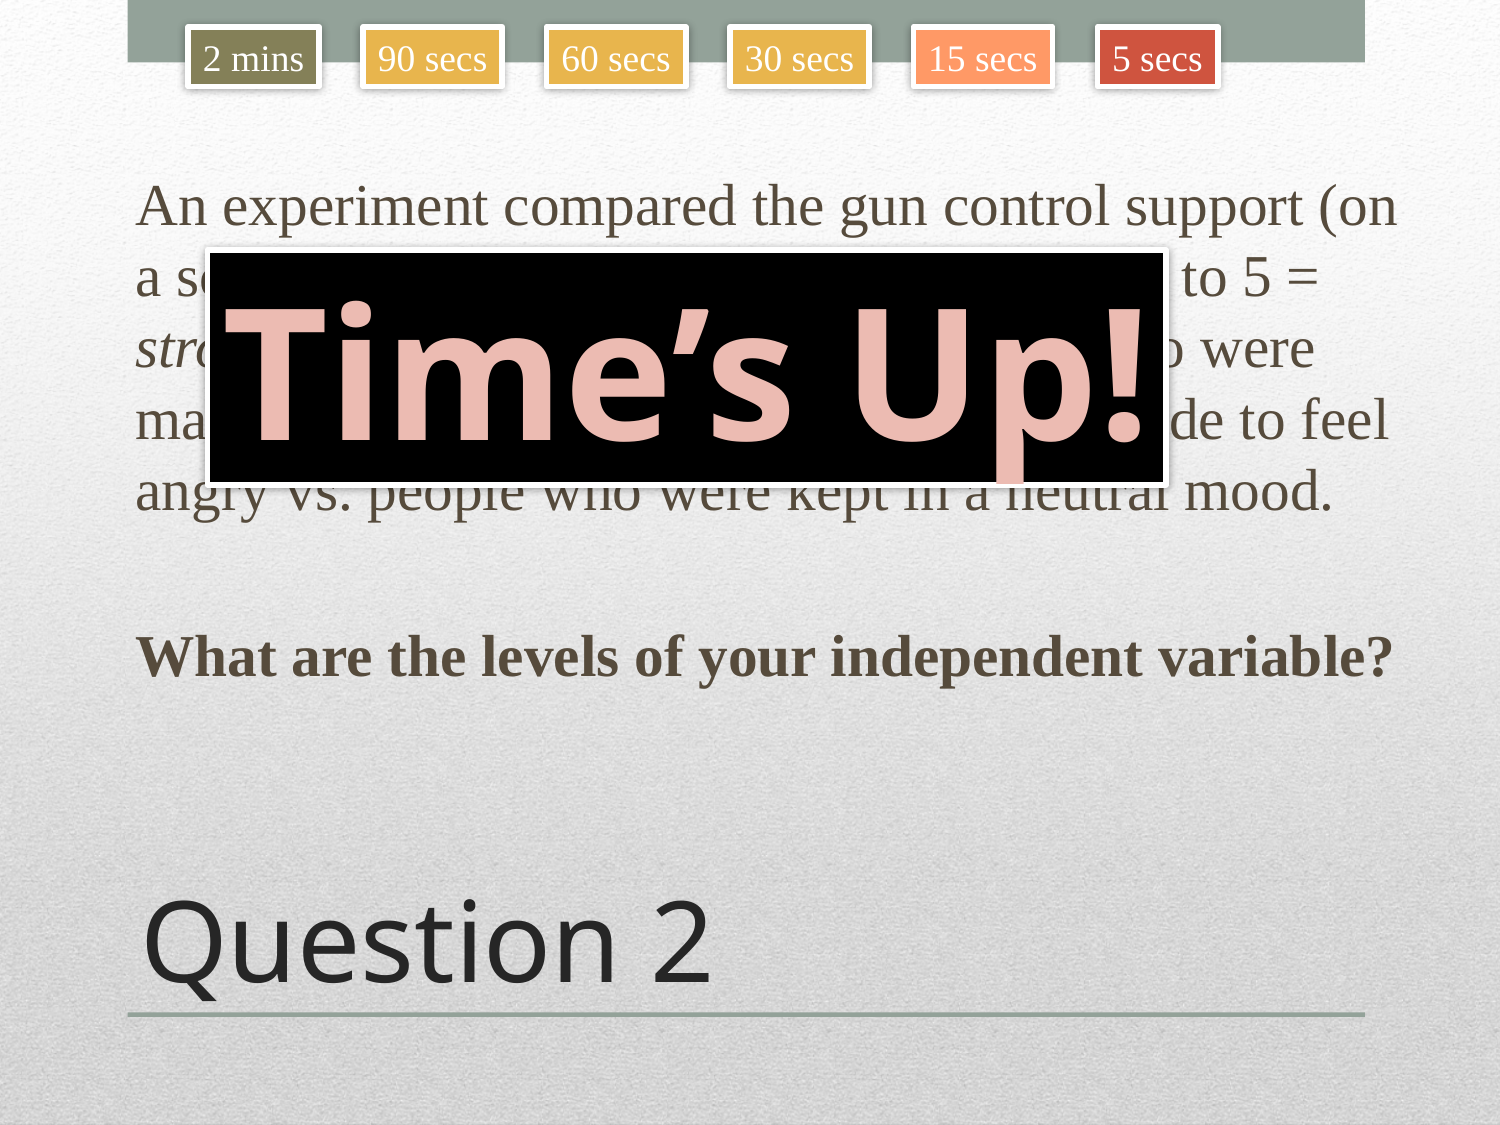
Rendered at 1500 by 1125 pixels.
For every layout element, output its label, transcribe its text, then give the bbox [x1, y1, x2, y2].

list An experiment compared the gun control support (on a scale from 1 = do not support gun control to 5 = strongly support gun control) of people who were made to feel afraid vs. people who were made to feel angry vs. people who were kept in a neutral mood. What are the levels of your independent variable? [120, 149, 1434, 788]
title Question 2 [125, 788, 1238, 1013]
text_box 90 secs [360, 24, 505, 89]
text_box Time’s Up! [205, 247, 1169, 488]
text_box 5 secs [1095, 24, 1221, 89]
text_box 60 secs [544, 24, 689, 89]
text_box 15 secs [911, 24, 1055, 89]
text_box 2 mins [185, 24, 322, 89]
text_box 30 secs [727, 24, 872, 89]
